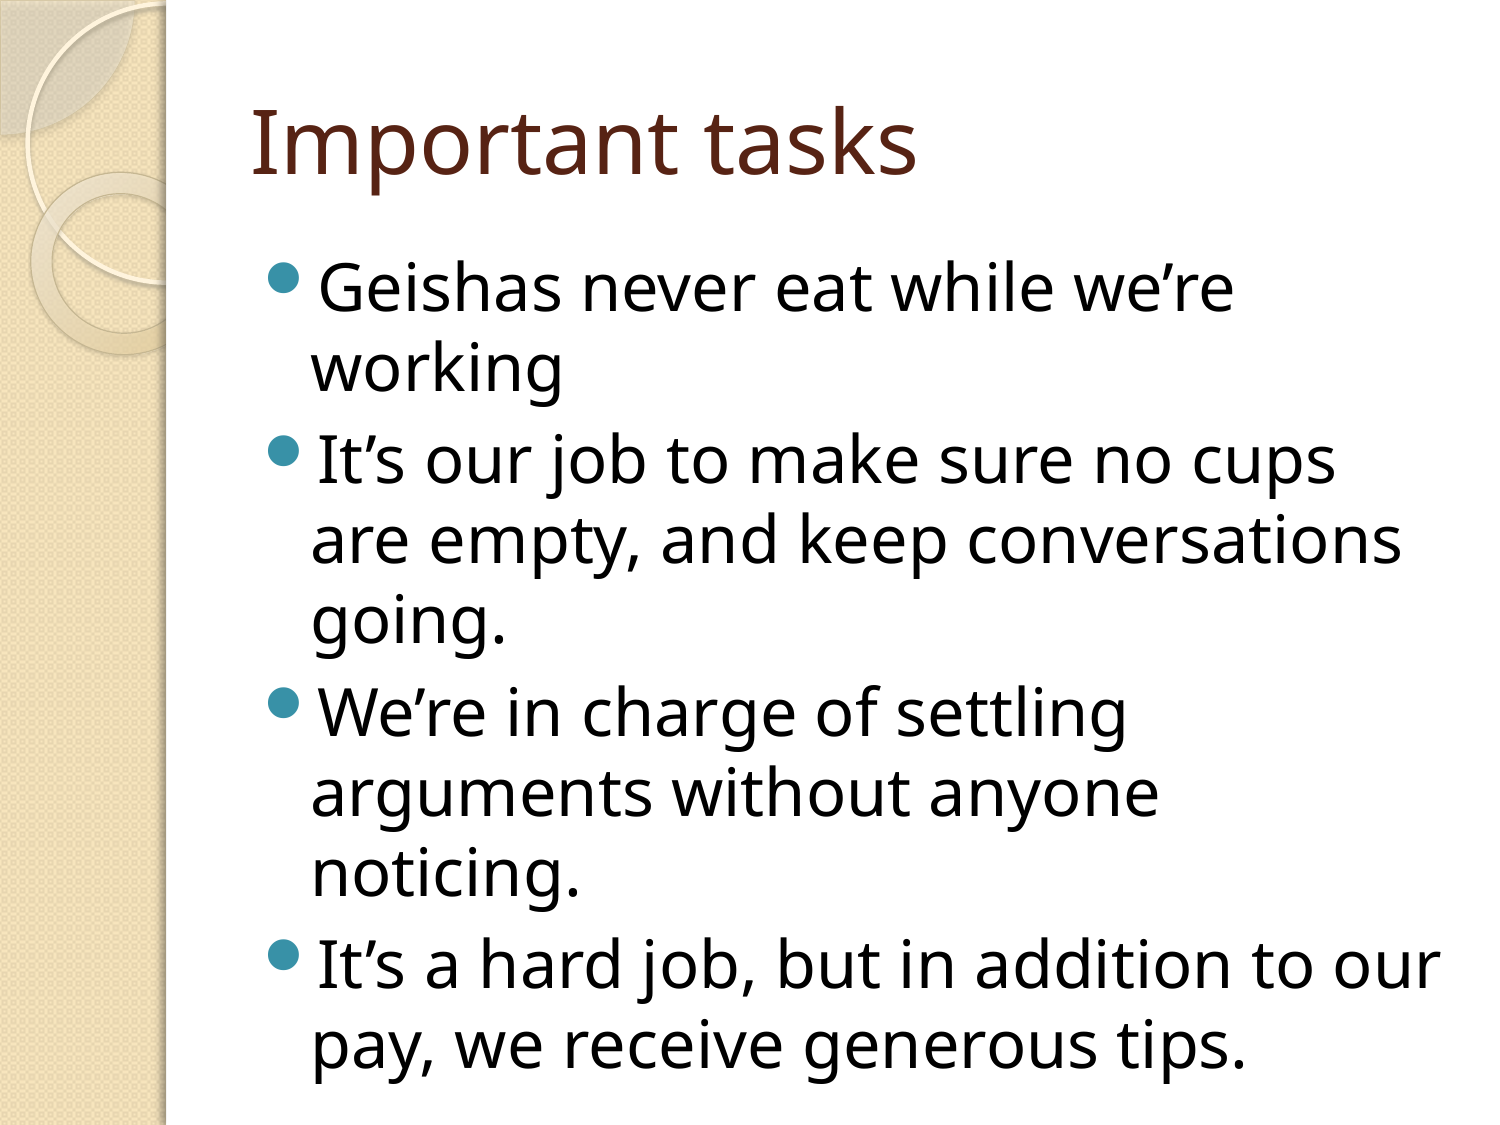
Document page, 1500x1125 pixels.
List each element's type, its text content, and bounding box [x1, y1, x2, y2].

list Geishas never eat while we’re working It’s our job to make sure no cups are empty, and keep conversations going. We’re in charge of settling arguments without anyone noticing. It’s a hard job, but in addition to our pay, we receive generous tips. [235, 237, 1466, 1025]
title Important tasks [235, 45, 1466, 233]
